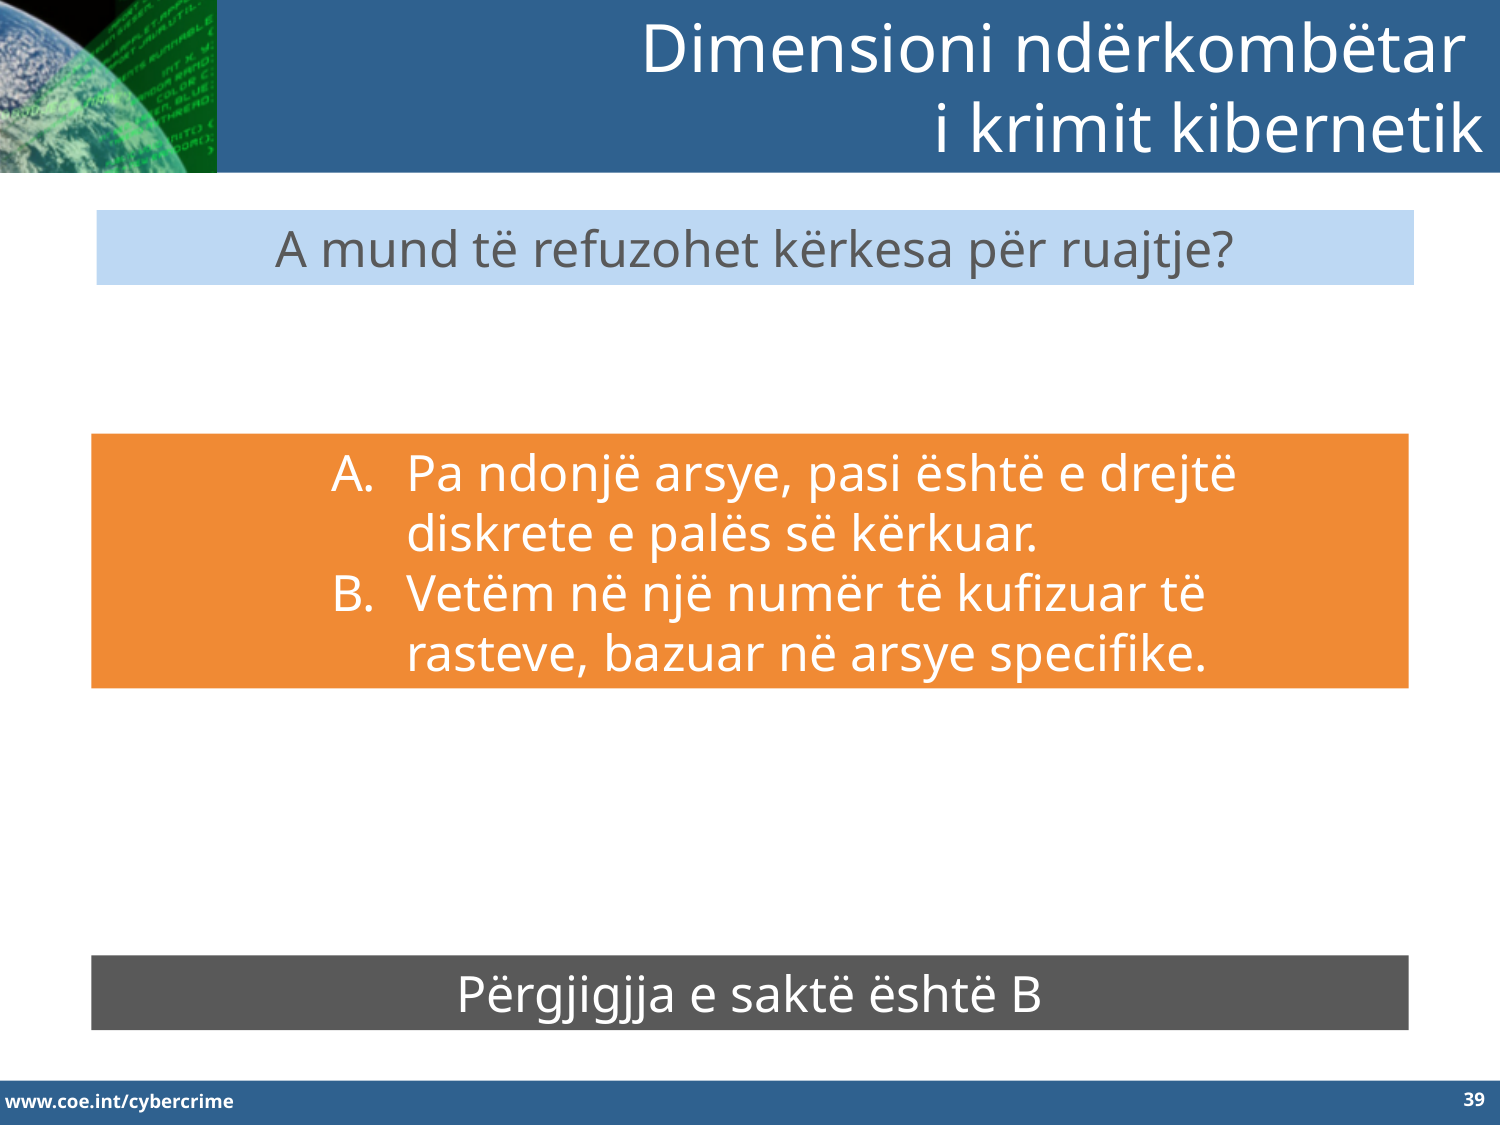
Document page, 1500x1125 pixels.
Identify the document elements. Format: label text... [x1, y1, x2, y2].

text_box Pa ndonjë arsye, pasi është e drejtë diskrete e palës së kërkuar. Vetëm në një numër të kufizuar të rasteve, bazuar në arsye specifike. [91, 433, 1409, 689]
picture [0, 1, 217, 173]
text_box Dimensioni ndërkombëtar i krimit kibernetik [329, 9, 1500, 162]
text_box Përgjigjja e saktë është B [91, 955, 1409, 1031]
slide_number 39 [1149, 1079, 1500, 1125]
text_box A mund të refuzohet kërkesa për ruajtje? [96, 210, 1414, 285]
